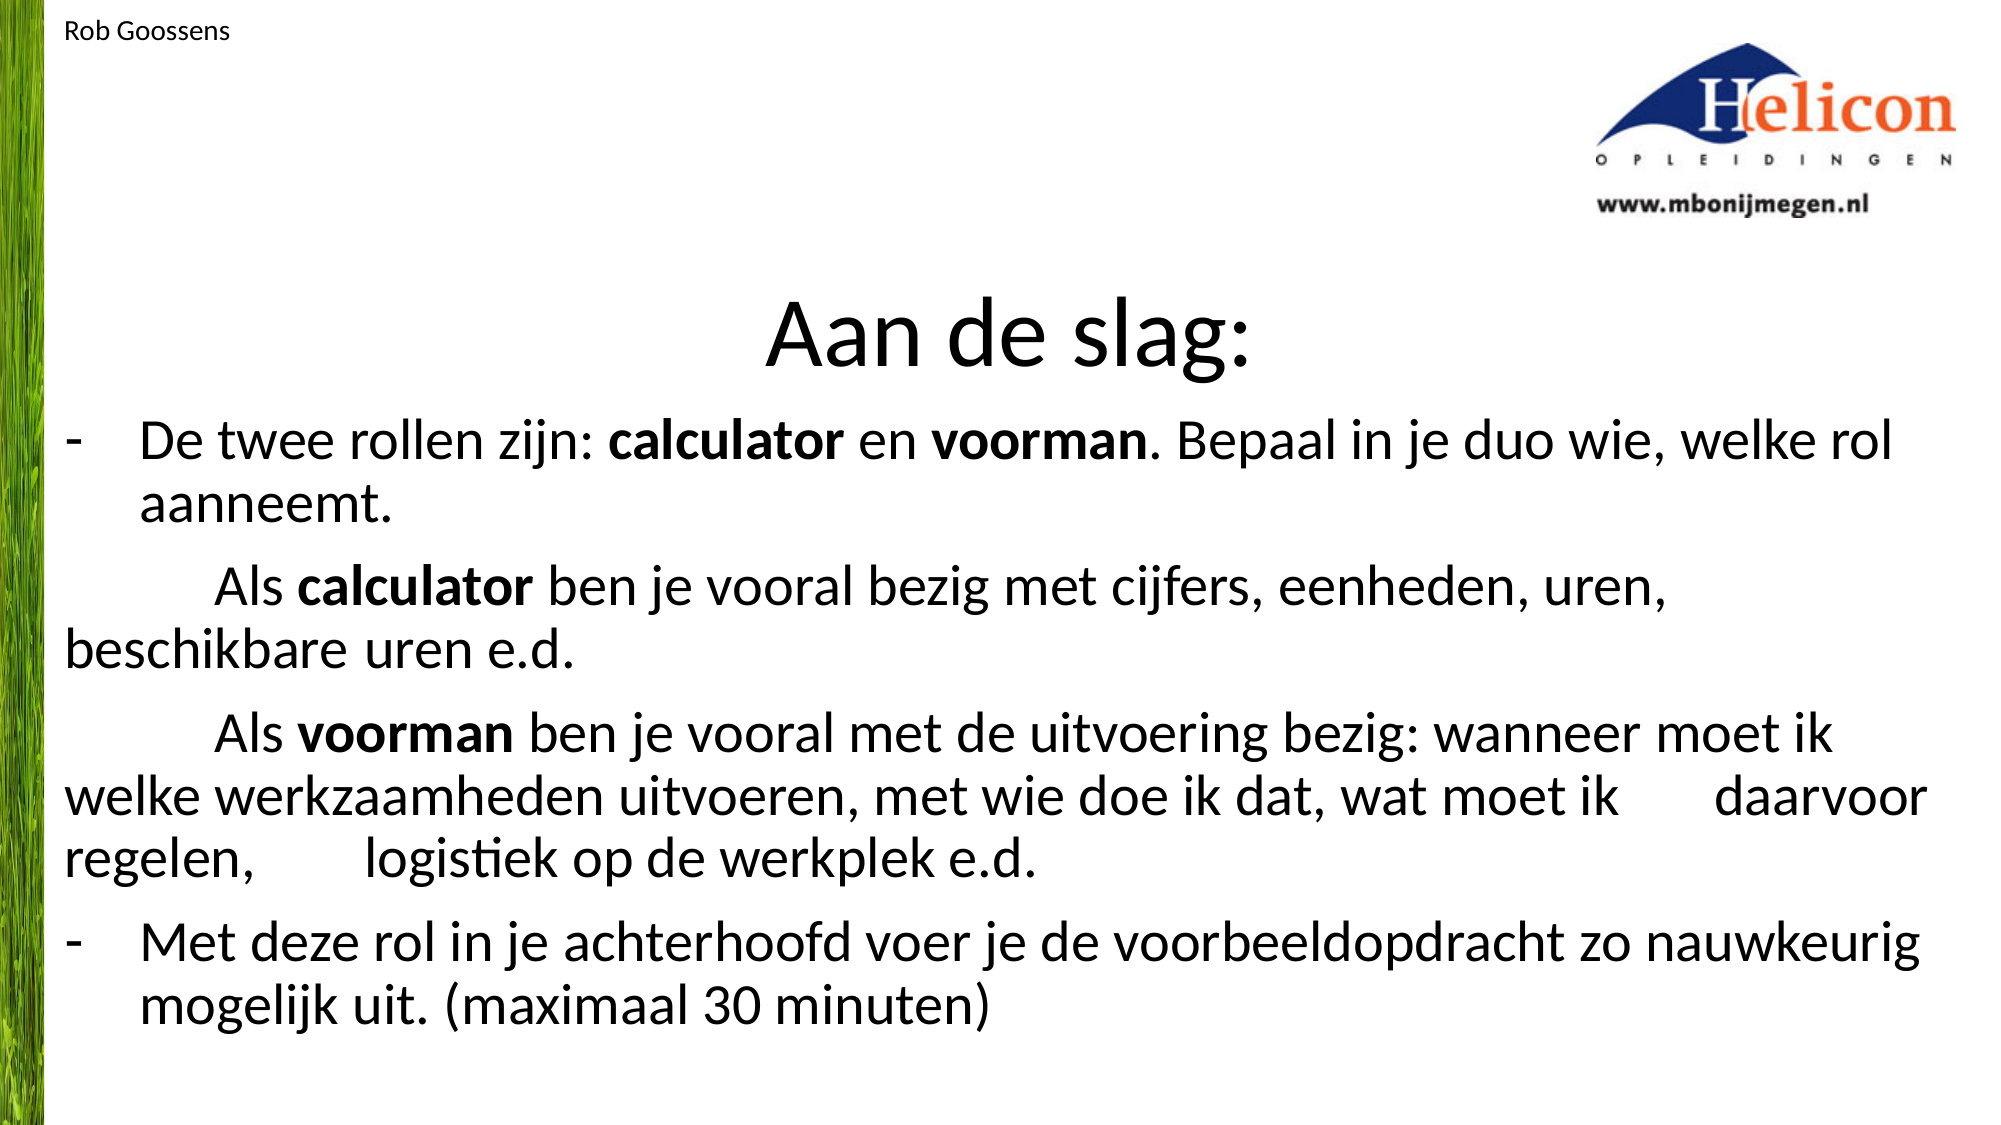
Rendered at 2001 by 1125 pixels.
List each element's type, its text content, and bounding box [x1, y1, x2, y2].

subtitle Aan de slag: De twee rollen zijn: calculator en voorman. Bepaal in je duo wie, welke rol aanneemt. Als calculator ben je vooral bezig met cijfers, eenheden, uren, beschikbare uren e.d. Als voorman ben je vooral met de uitvoering bezig: wanneer moet ik welke werkzaamheden uitvoeren, met wie doe ik dat, wat moet ik daarvoor regelen, logistiek op de werkplek e.d. Met deze rol in je achterhoofd voer je de voorbeeldopdracht zo nauwkeurig mogelijk uit. (maximaal 30 minuten) [49, 272, 1972, 1125]
text_box Rob Goossens [49, 3, 250, 54]
picture [1596, 43, 1956, 218]
text_box [0, 0, 45, 1125]
